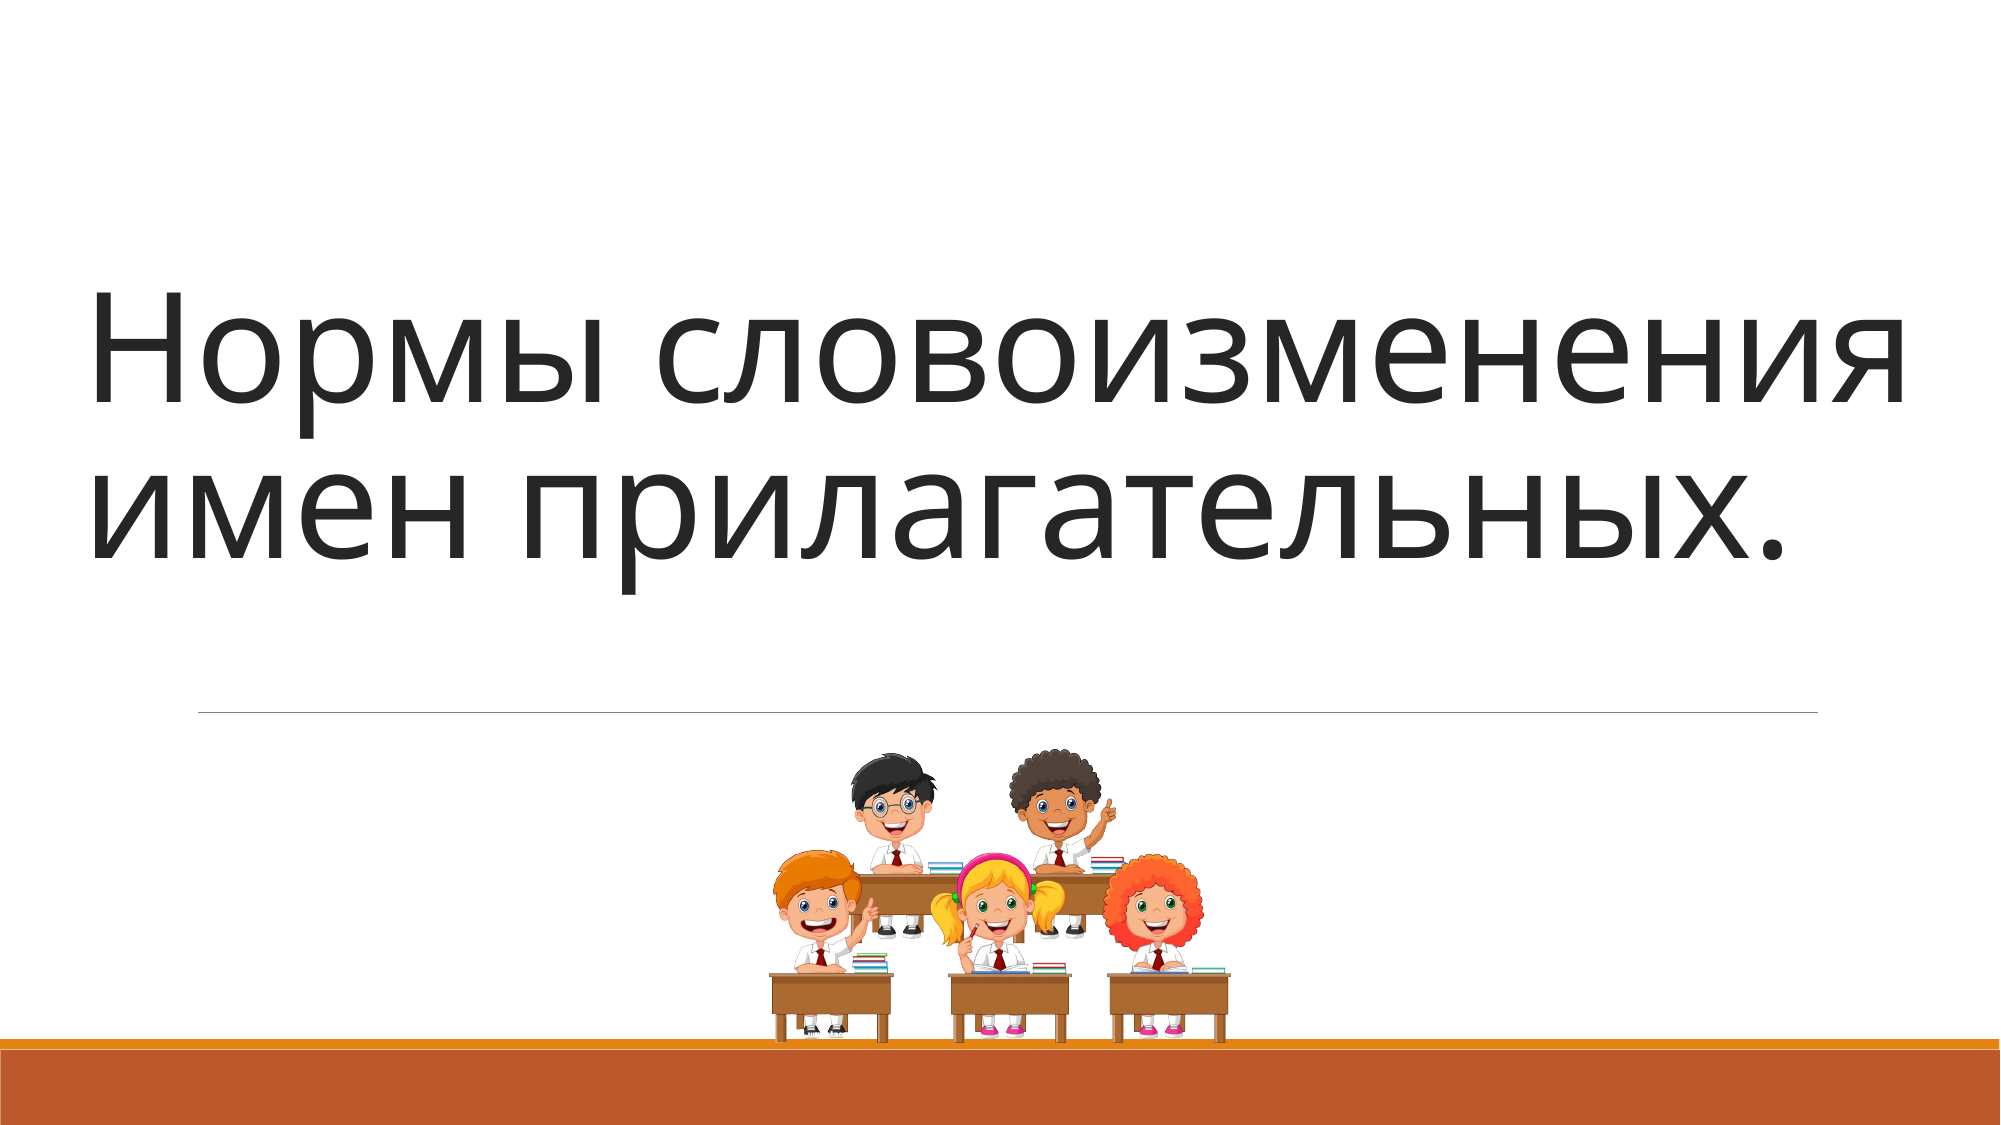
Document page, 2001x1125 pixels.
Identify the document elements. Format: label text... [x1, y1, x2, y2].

title Нормы словоизменения имен прилагательных. [67, 252, 1933, 598]
picture [769, 663, 1231, 1125]
